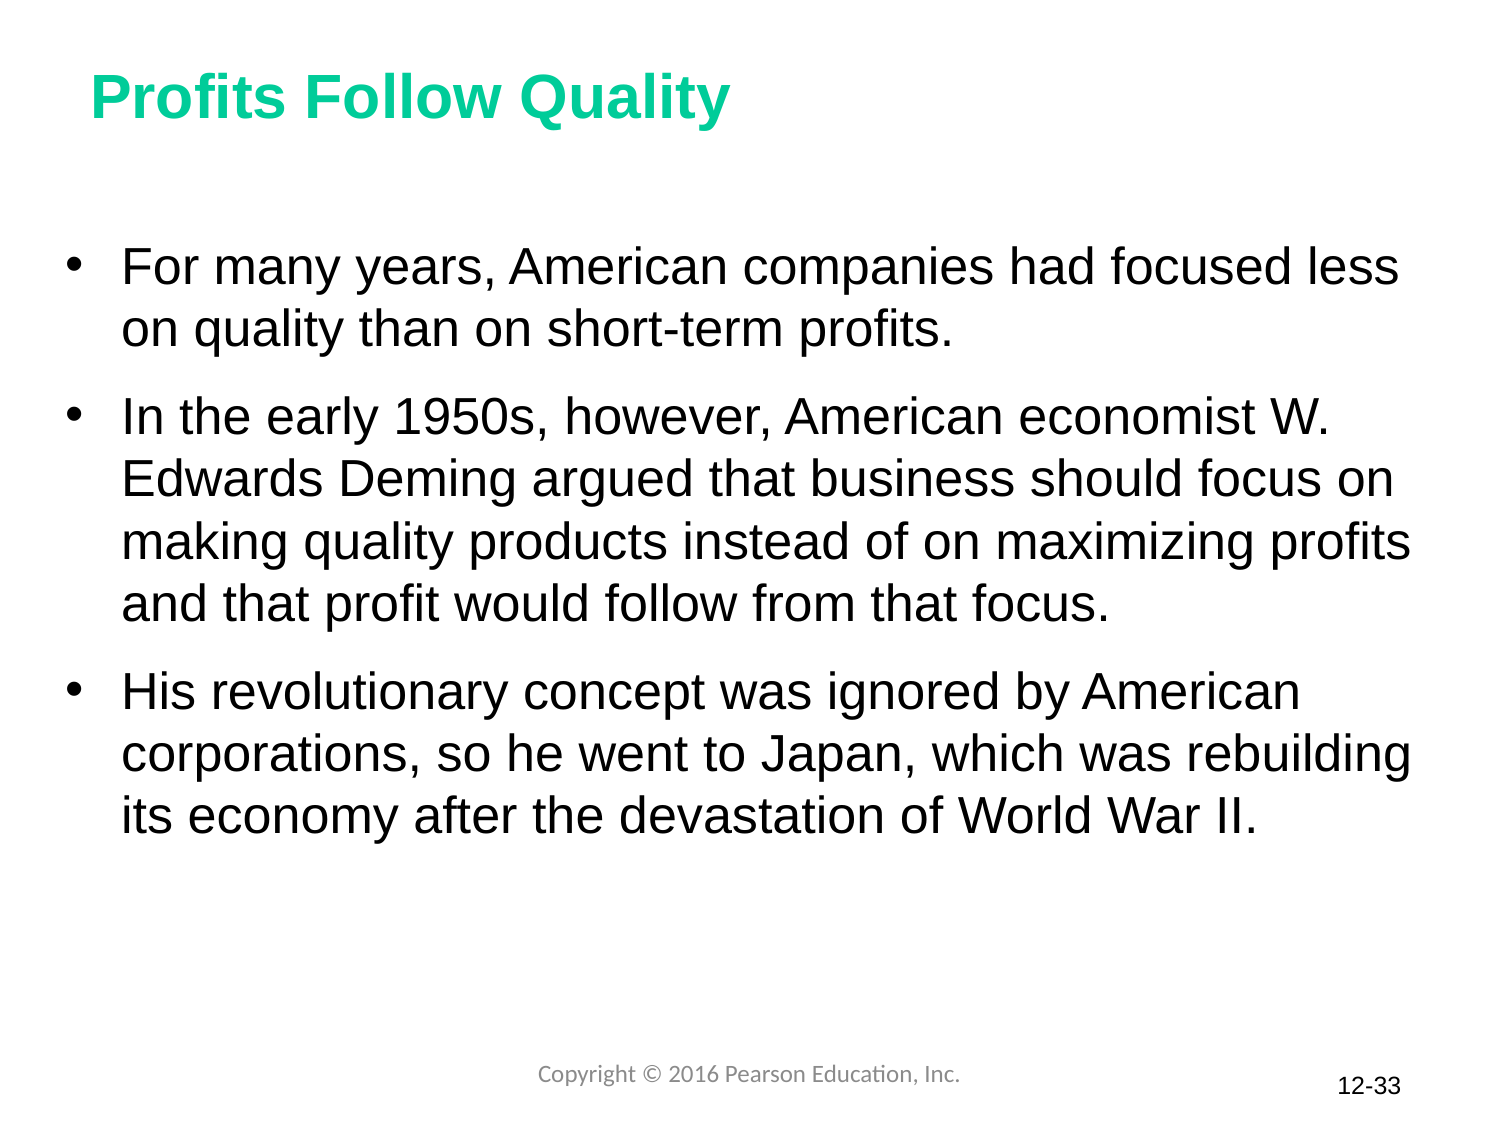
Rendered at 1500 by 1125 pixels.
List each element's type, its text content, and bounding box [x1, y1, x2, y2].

footer Copyright © 2016 Pearson Education, Inc. [512, 1042, 988, 1103]
title Profits Follow Quality [75, 0, 1425, 188]
list For many years, American companies had focused less on quality than on short-term profits. In the early 1950s, however, American economist W. Edwards Deming argued that business should focus on making quality products instead of on maximizing profits and that profit would follow from that focus. His revolutionary concept was ignored by American corporations, so he went to Japan, which was rebuilding its economy after the devastation of World War II. [50, 224, 1475, 968]
